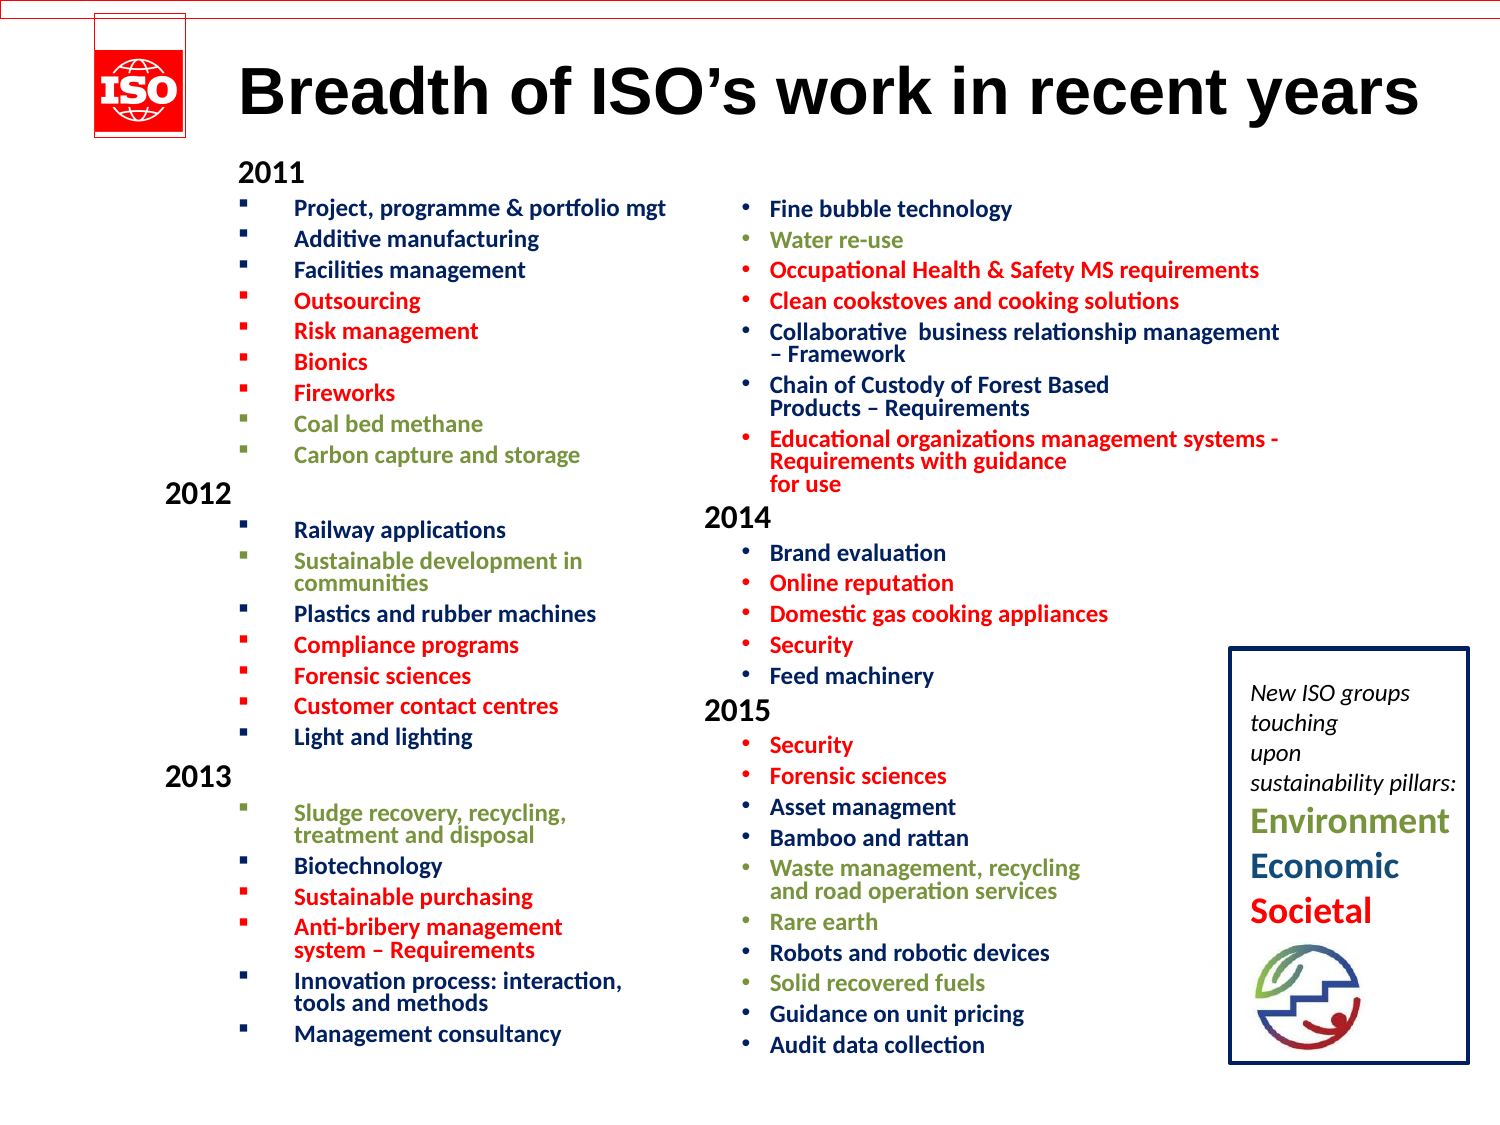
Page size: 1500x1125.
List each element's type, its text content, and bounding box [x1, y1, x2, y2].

text_box New ISO groups touching upon sustainability pillars: Environment Economic Societal [1299, 638, 1487, 939]
text_box Fine bubble technology Water re-use Occupational Health & Safety MS requirements Clean cookstoves and cooking solutions Collaborative business relationship management – Framework Chain of Custody of Forest Based Products – Requirements Educational organizations management systems - Requirements with guidance for use 2014 Brand evaluation Online reputation Domestic gas cooking appliances Security Feed machinery 2015 Security Forensic sciences Asset managment Bamboo and rattan Waste management, recycling and road operation services Rare earth Robots and robotic devices Solid recovered fuels Guidance on unit pricing Audit data collection [578, 152, 1299, 1125]
title Breadth of ISO’s work in recent years [223, 28, 1500, 147]
list 2011 Project, programme & portfolio mgt Additive manufacturing Facilities management Outsourcing Risk management Bionics Fireworks Coal bed methane Carbon capture and storage 2012 Railway applications Sustainable development in communities Plastics and rubber machines Compliance programs Forensic sciences Customer contact centres Light and lighting 2013 Sludge recovery, recycling, treatment and disposal Biotechnology Sustainable purchasing Anti-bribery management system – Requirements Innovation process: interaction, tools and methods Management consultancy [0, 147, 817, 1125]
text_box [1299, 646, 1470, 1065]
picture [1207, 942, 1408, 1052]
